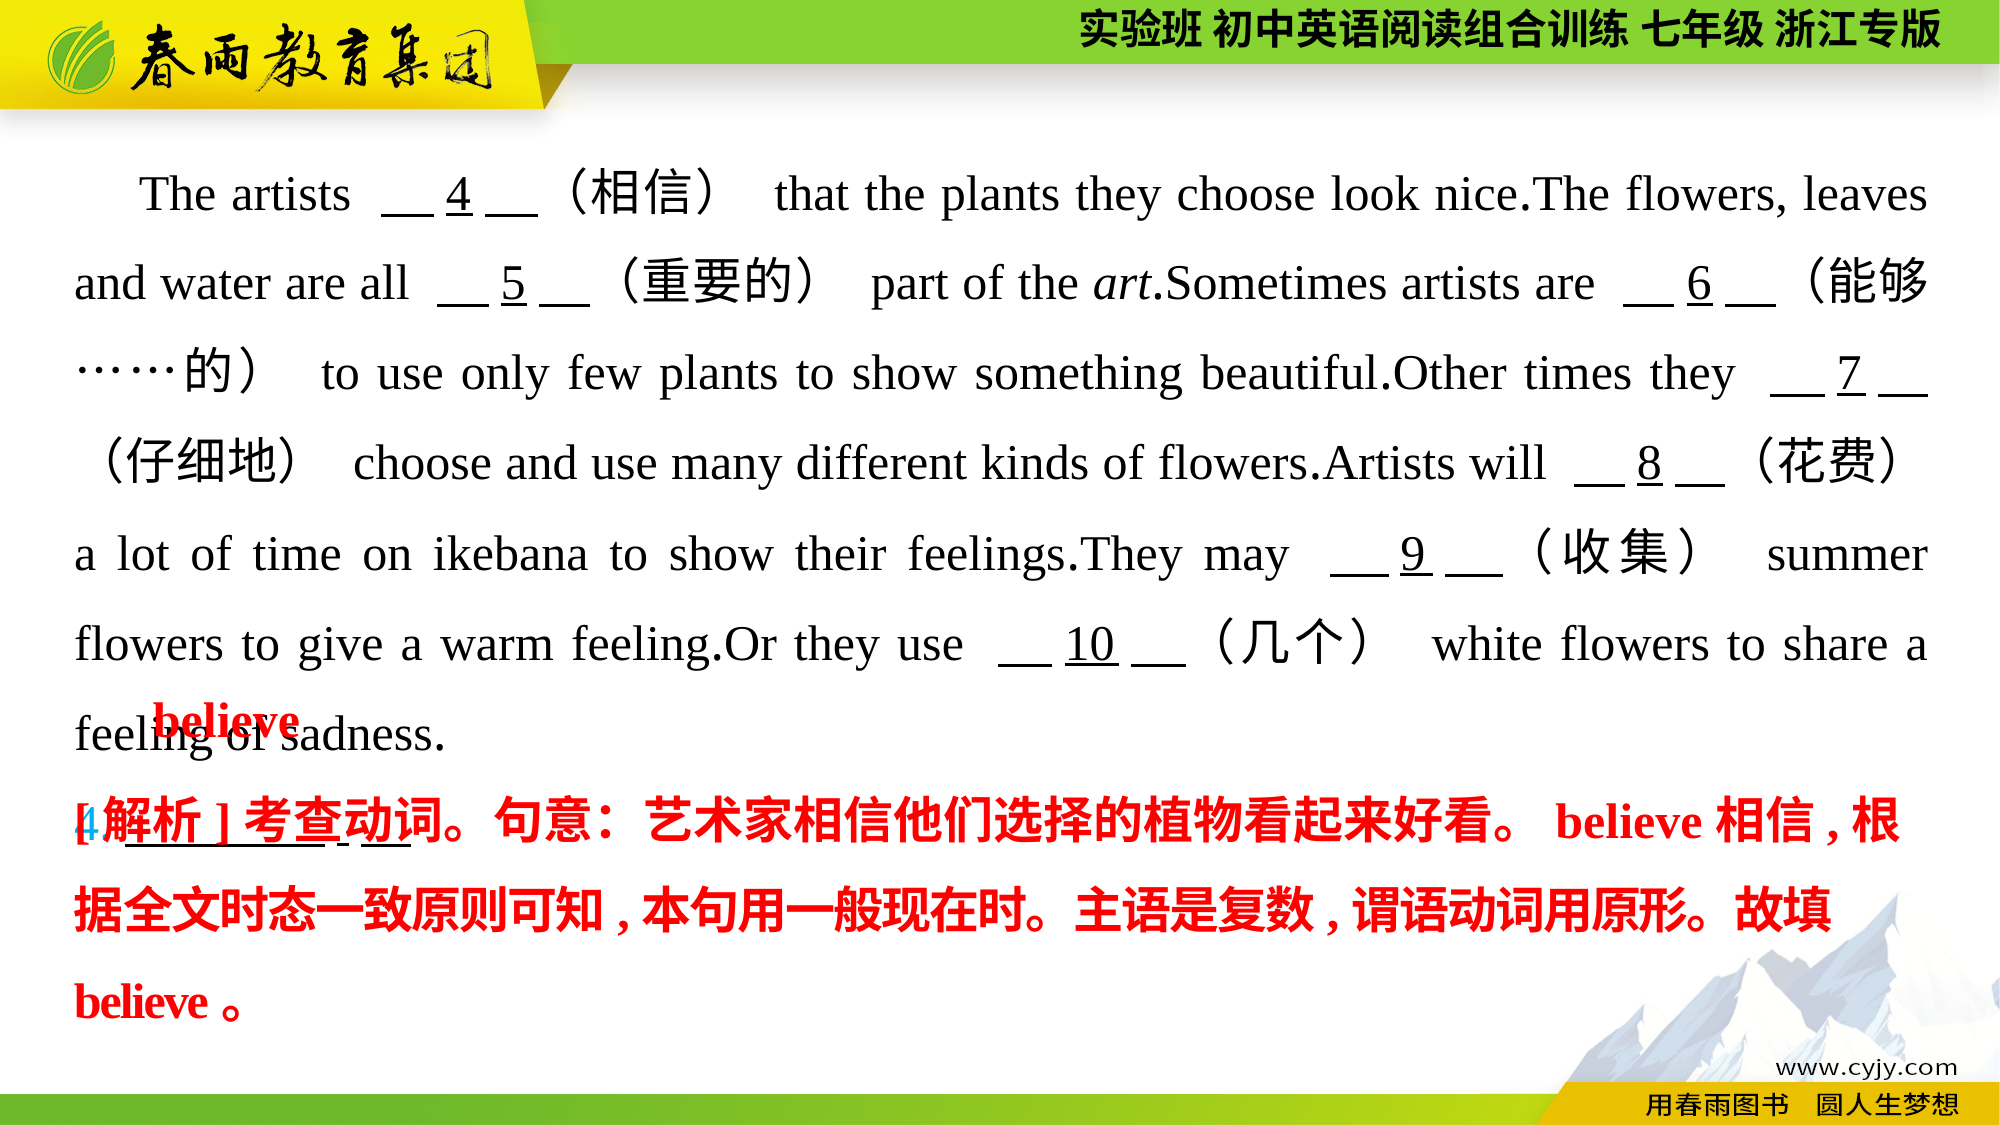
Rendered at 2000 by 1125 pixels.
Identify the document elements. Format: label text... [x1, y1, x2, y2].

picture [0, 0, 2000, 1125]
text_box [解析]考查动词。句意：艺术家相信他们选择的植物看起来好看。believe相信,根据全文时态一致原则可知,本句用一般现在时。主语是复数,谓语动词用原形。故填believe。 [59, 751, 1944, 1037]
text_box believe [138, 680, 316, 751]
list The artists 4 （相信） that the plants they choose look nice.The flowers, leaves and water are all 5 （重要的） part of the art.Sometimes artists are 6 （能够……的） to use only few plants to show something beautiful.Other times they 7 （仔细地） choose and use many different kinds of flowers.Artists will 8 （花费） a lot of time on ikebana to show their feelings.They may 9 （收集） summer flowers to give a warm feeling.Or they use 10 （几个） white flowers to share a feeling of sadness. 4. . [59, 122, 1944, 751]
